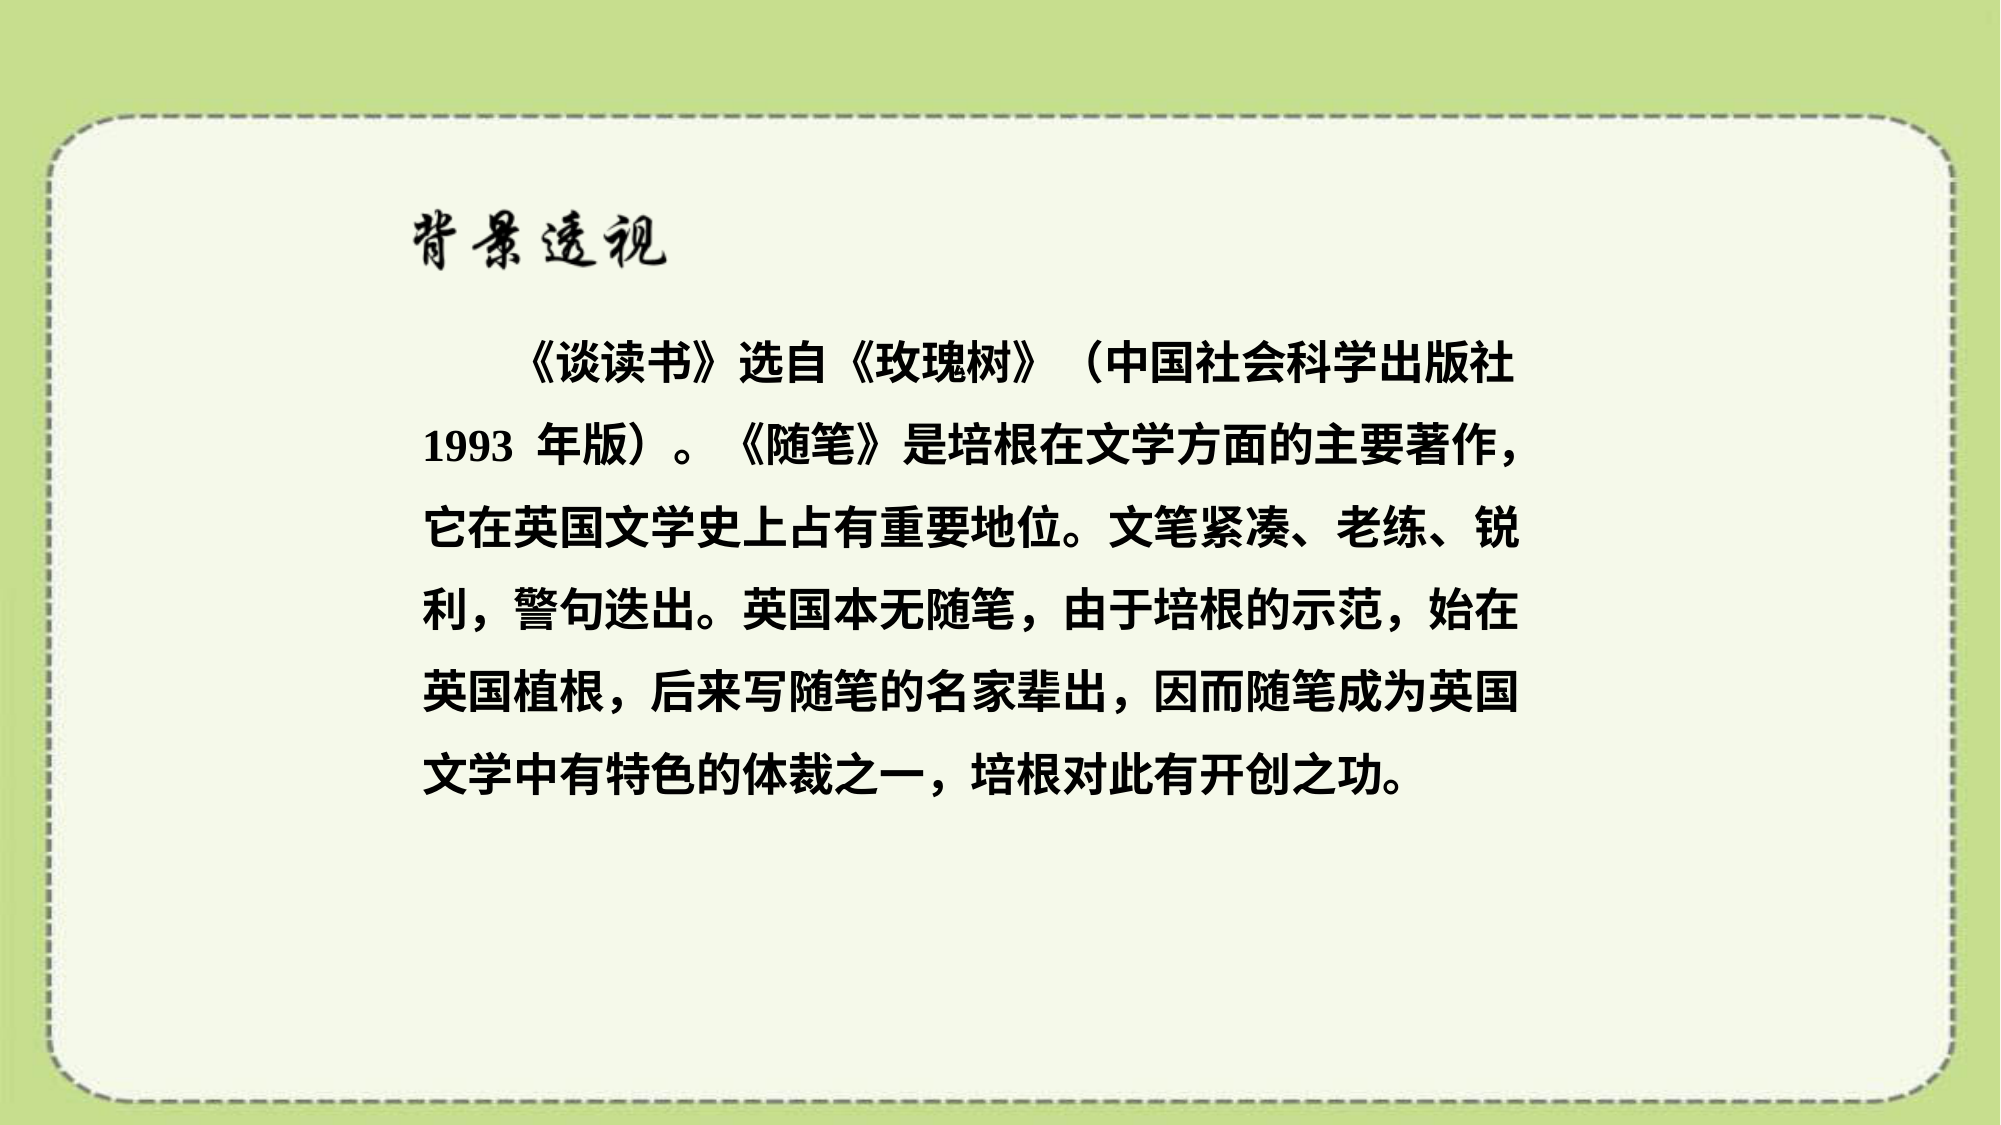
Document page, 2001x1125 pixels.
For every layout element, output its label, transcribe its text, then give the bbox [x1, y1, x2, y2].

picture [0, 0, 2001, 1125]
text_box 《谈读书》选自《玫瑰树》（中国社会科学出版社 1993 年版）。《随笔》是培根在文学方面的主要著作，它在英国文学史上占有重要地位。文笔紧凑、老练、锐利，警句迭出。英国本无随笔，由于培根的示范，始在英国植根，后来写随笔的名家辈出，因而随笔成为英国文学中有特色的体裁之一，培根对此有开创之功。 [407, 298, 1577, 808]
